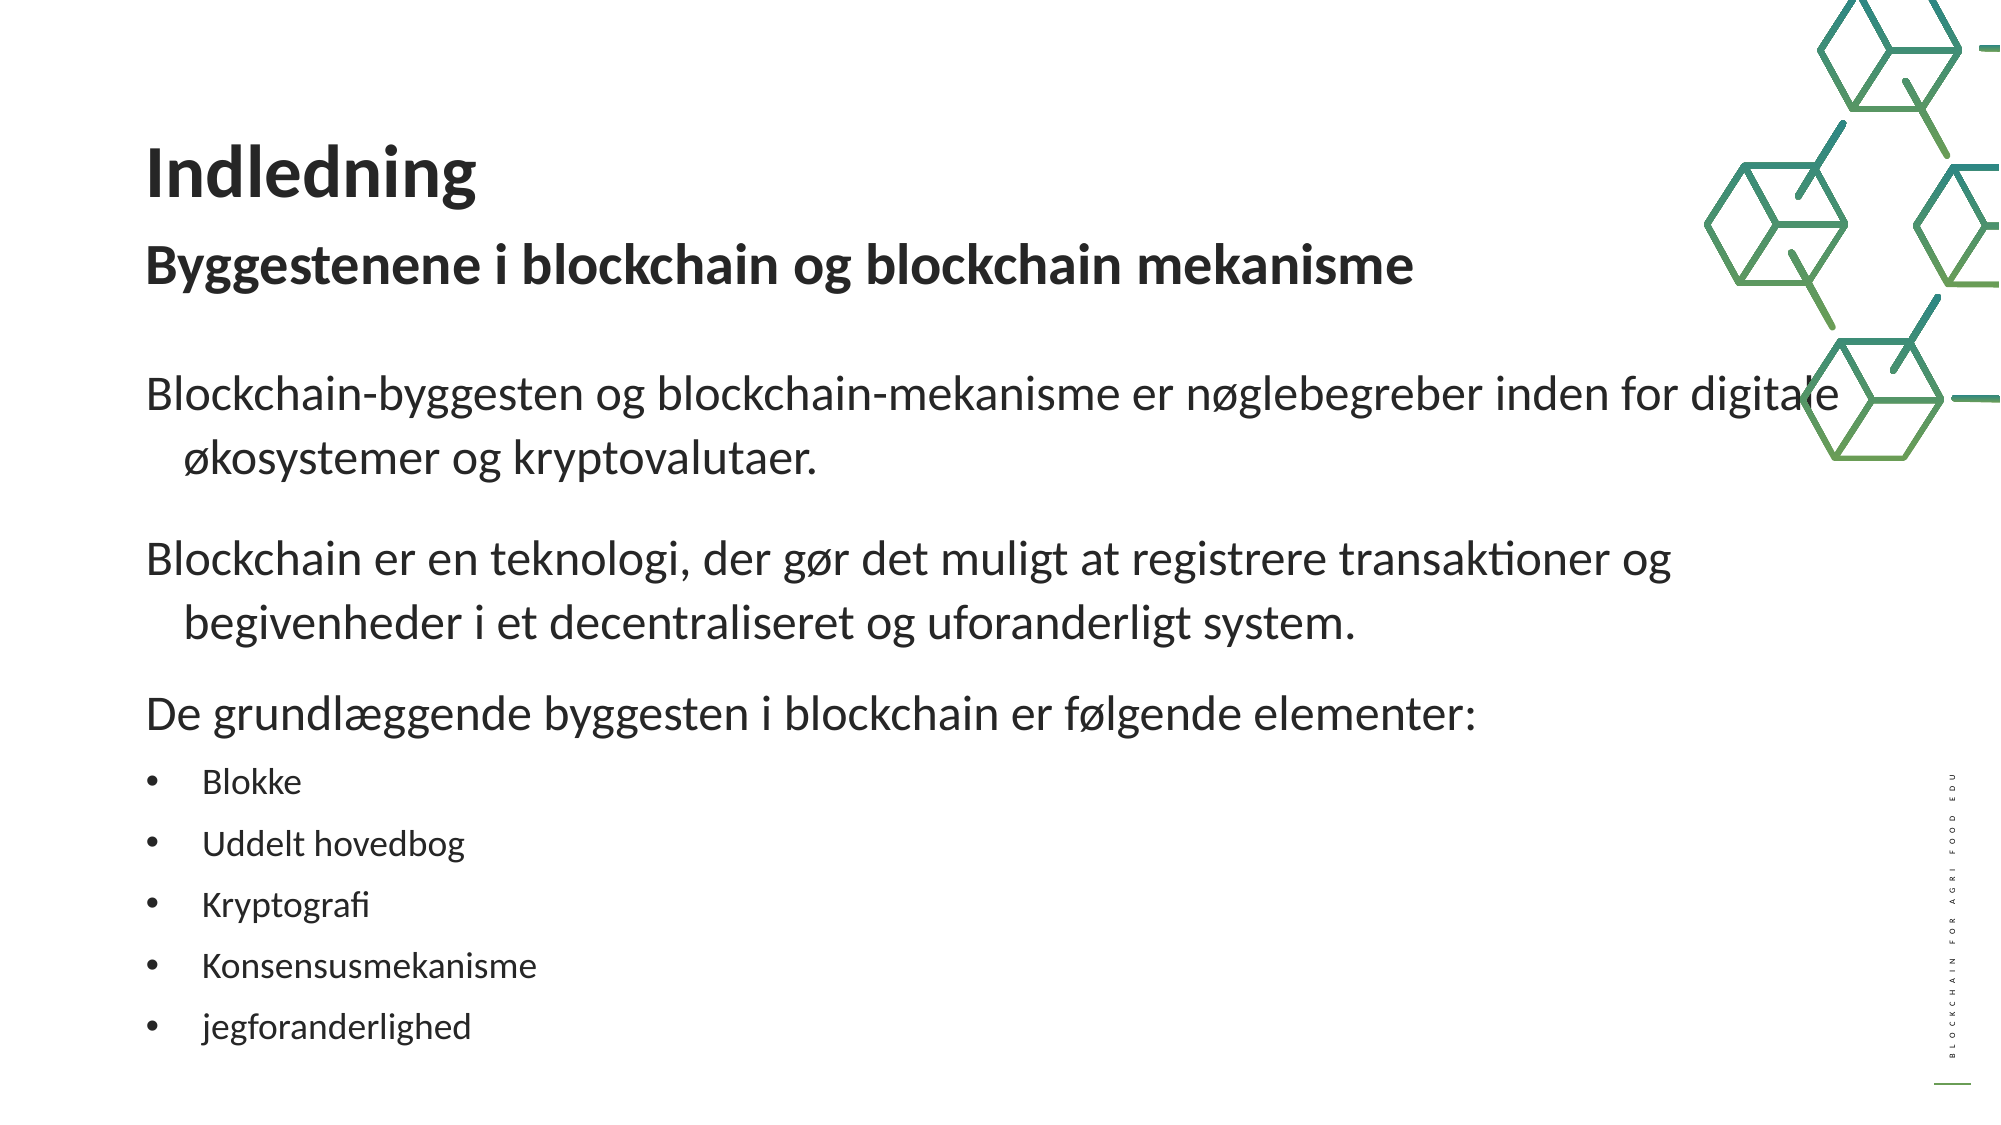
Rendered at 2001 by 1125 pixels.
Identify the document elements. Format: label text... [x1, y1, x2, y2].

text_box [1704, 0, 2000, 461]
list Indledning Byggestenene i blockchain og blockchain mekanisme [130, 124, 1704, 337]
list Blockchain-byggesten og blockchain-mekanisme er nøglebegreber inden for digitale økosystemer og kryptovalutaer. Blockchain er en teknologi, der gør det muligt at registrere transaktioner og begivenheder i et decentraliseret og uforanderligt system. De grundlæggende byggesten i blockchain er følgende elementer: Blokke Uddelt hovedbog Kryptografi Konsensusmekanisme jegforanderlighed [130, 348, 1869, 980]
